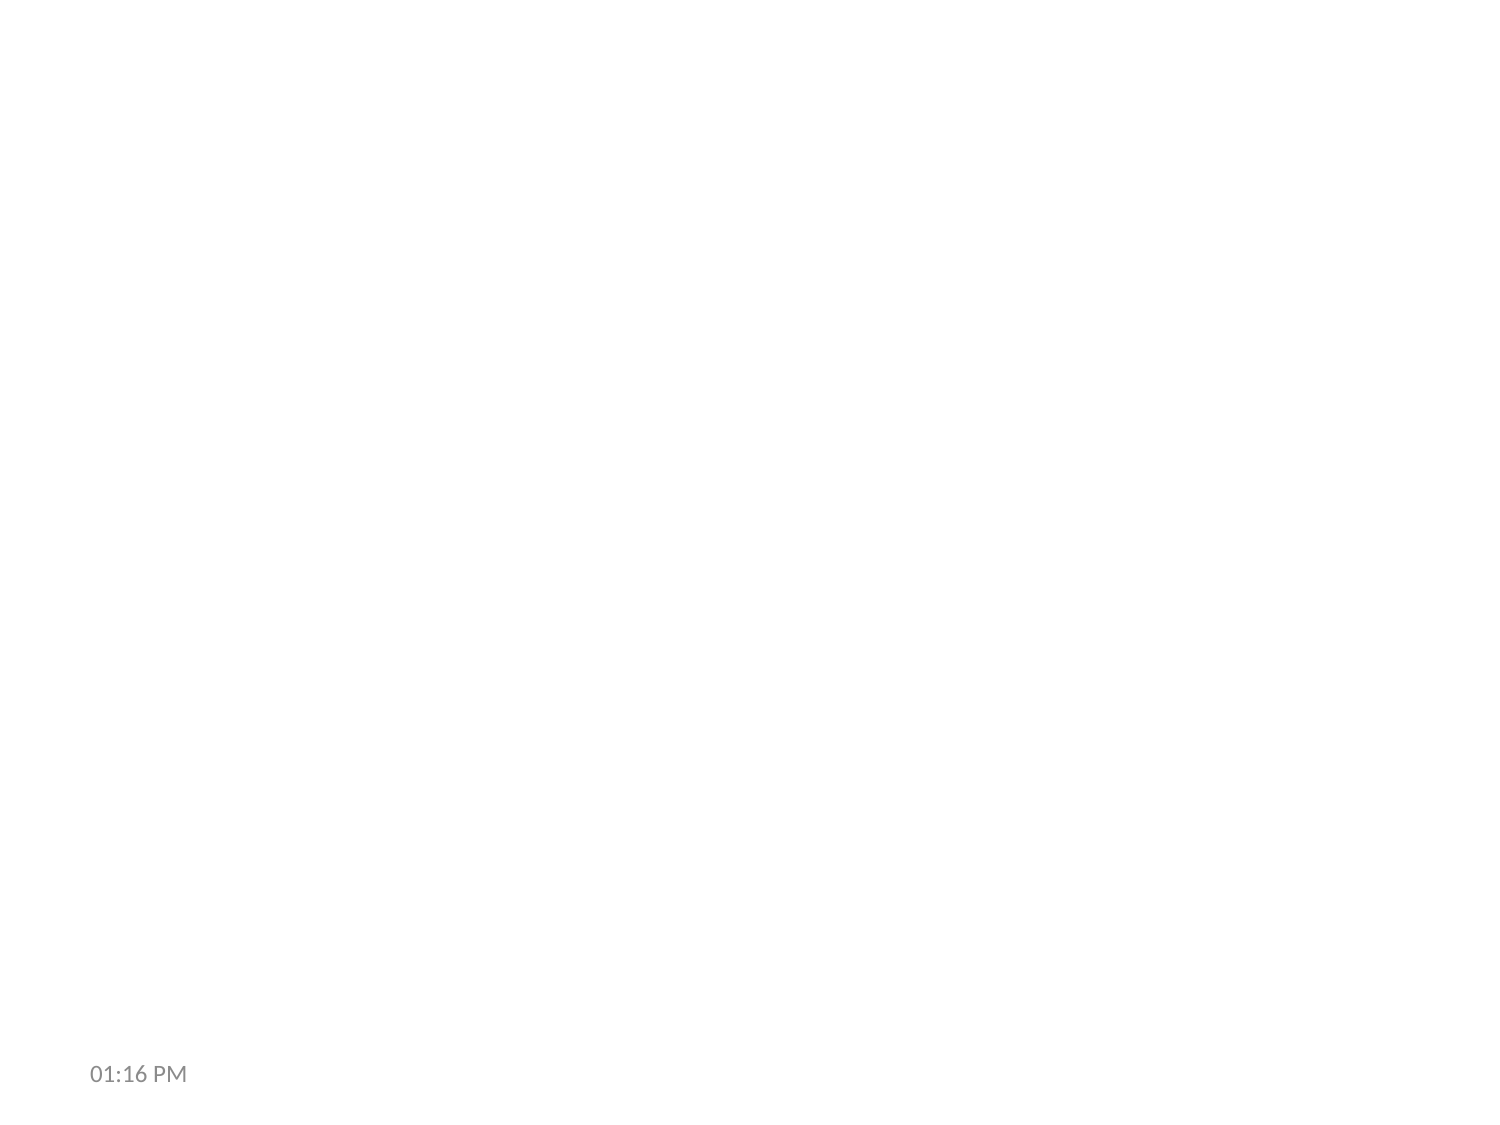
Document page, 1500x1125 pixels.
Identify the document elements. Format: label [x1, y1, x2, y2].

slide_number [75, 1042, 425, 1103]
